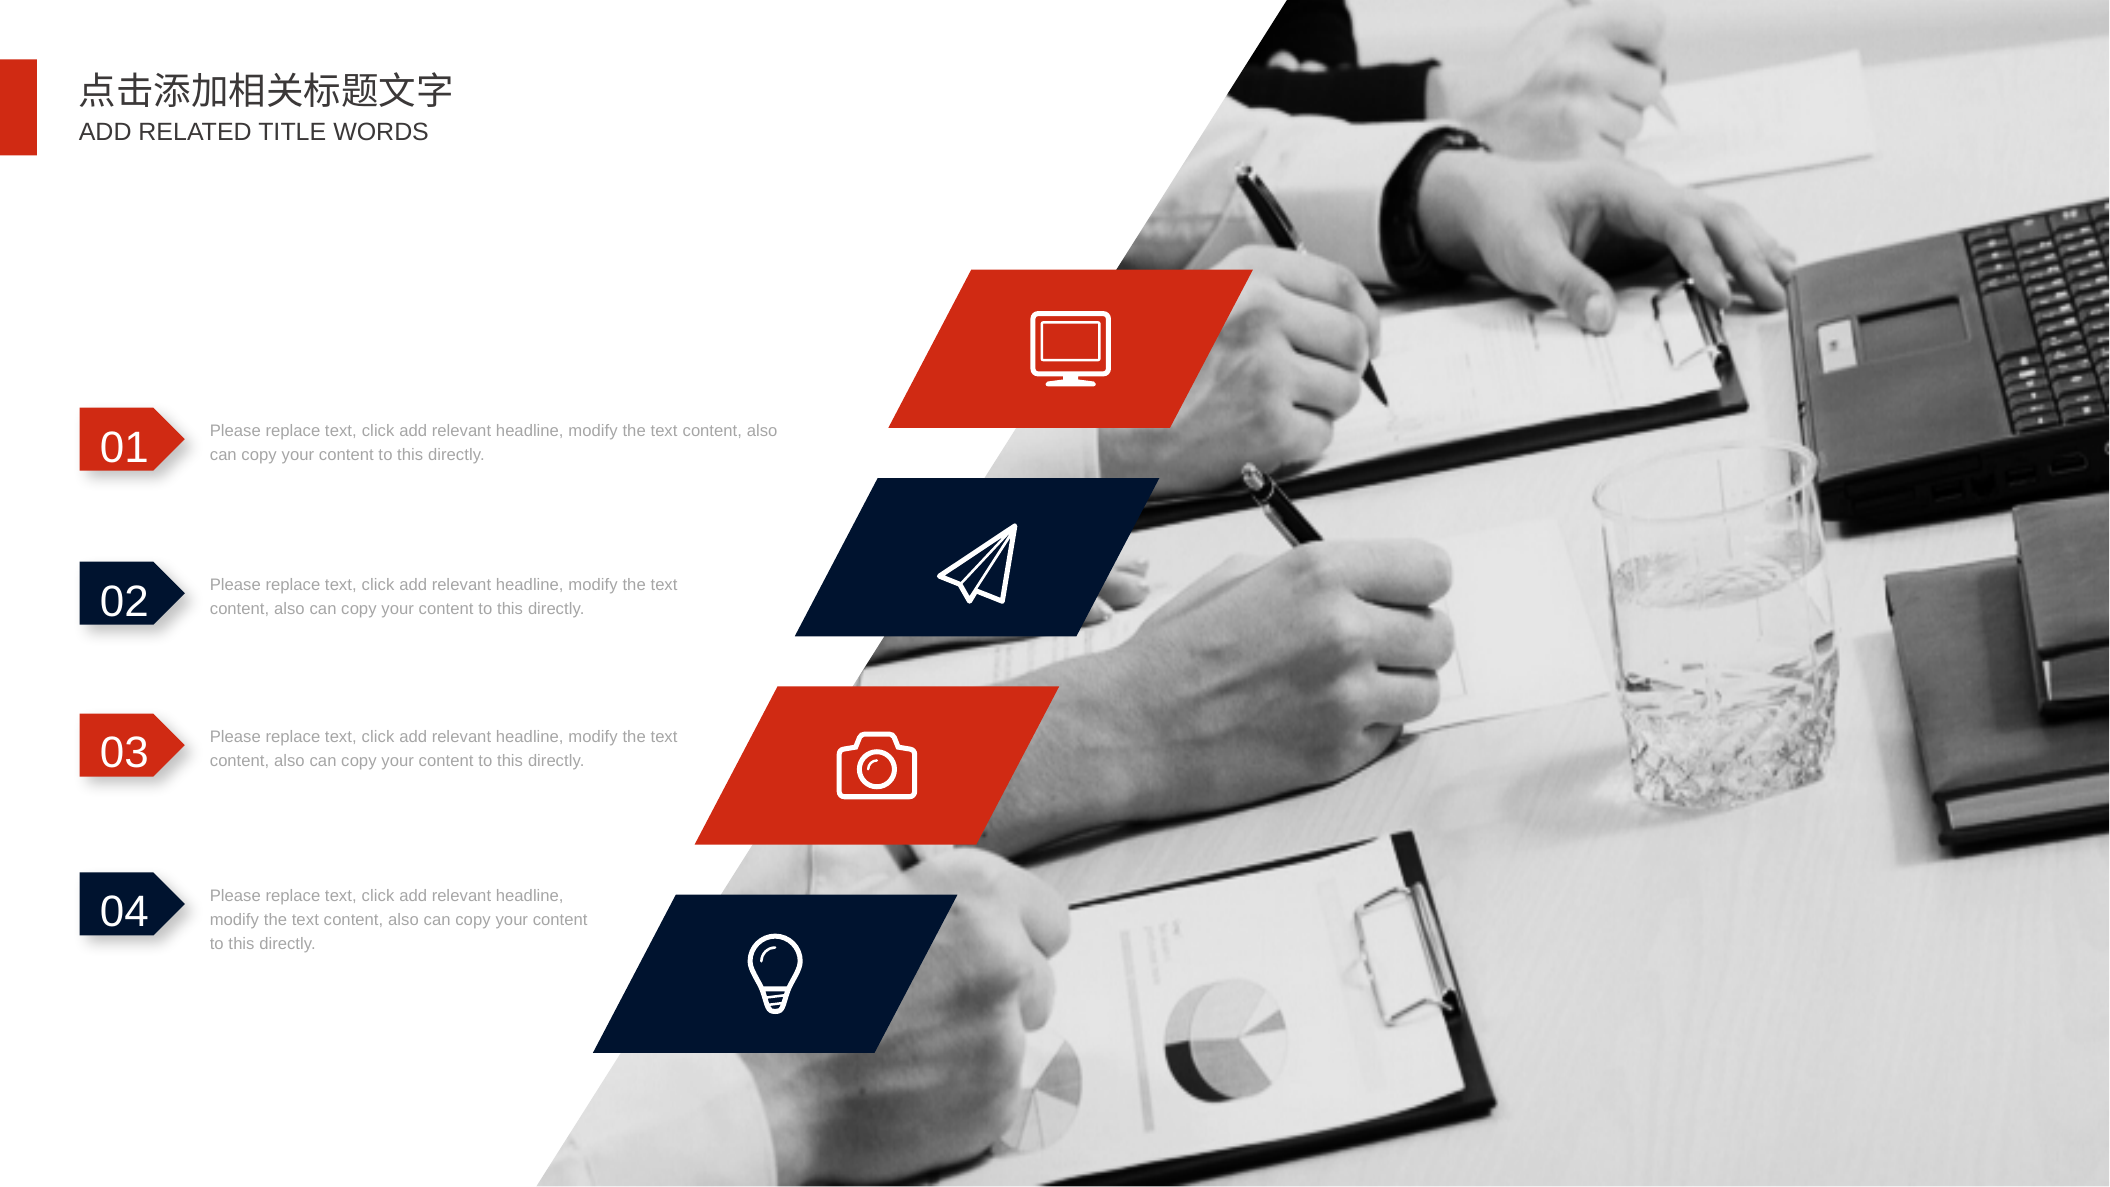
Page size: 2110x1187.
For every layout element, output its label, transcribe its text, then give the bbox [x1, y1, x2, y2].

text_box 02 [78, 560, 187, 626]
text_box Please replace text, click add relevant headline, modify the text content, also can copy your content to this directly. [194, 714, 694, 778]
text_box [888, 269, 1253, 428]
text_box 点击添加相关标题文字 [62, 59, 470, 121]
text_box 03 [78, 712, 187, 778]
text_box Please replace text, click add relevant headline, modify the text content, also can copy your content to this directly. [194, 872, 618, 961]
text_box [534, 0, 2110, 1187]
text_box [694, 686, 1060, 845]
text_box ADD RELATED TITLE WORDS [62, 107, 446, 154]
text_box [592, 894, 958, 1053]
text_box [794, 478, 1160, 637]
text_box 01 [78, 406, 187, 472]
text_box Please replace text, click add relevant headline, modify the text content, also can copy your content to this directly. [193, 408, 803, 472]
text_box Please replace text, click add relevant headline, modify the text content, also can copy your content to this directly. [194, 562, 733, 626]
text_box 04 [78, 871, 187, 937]
